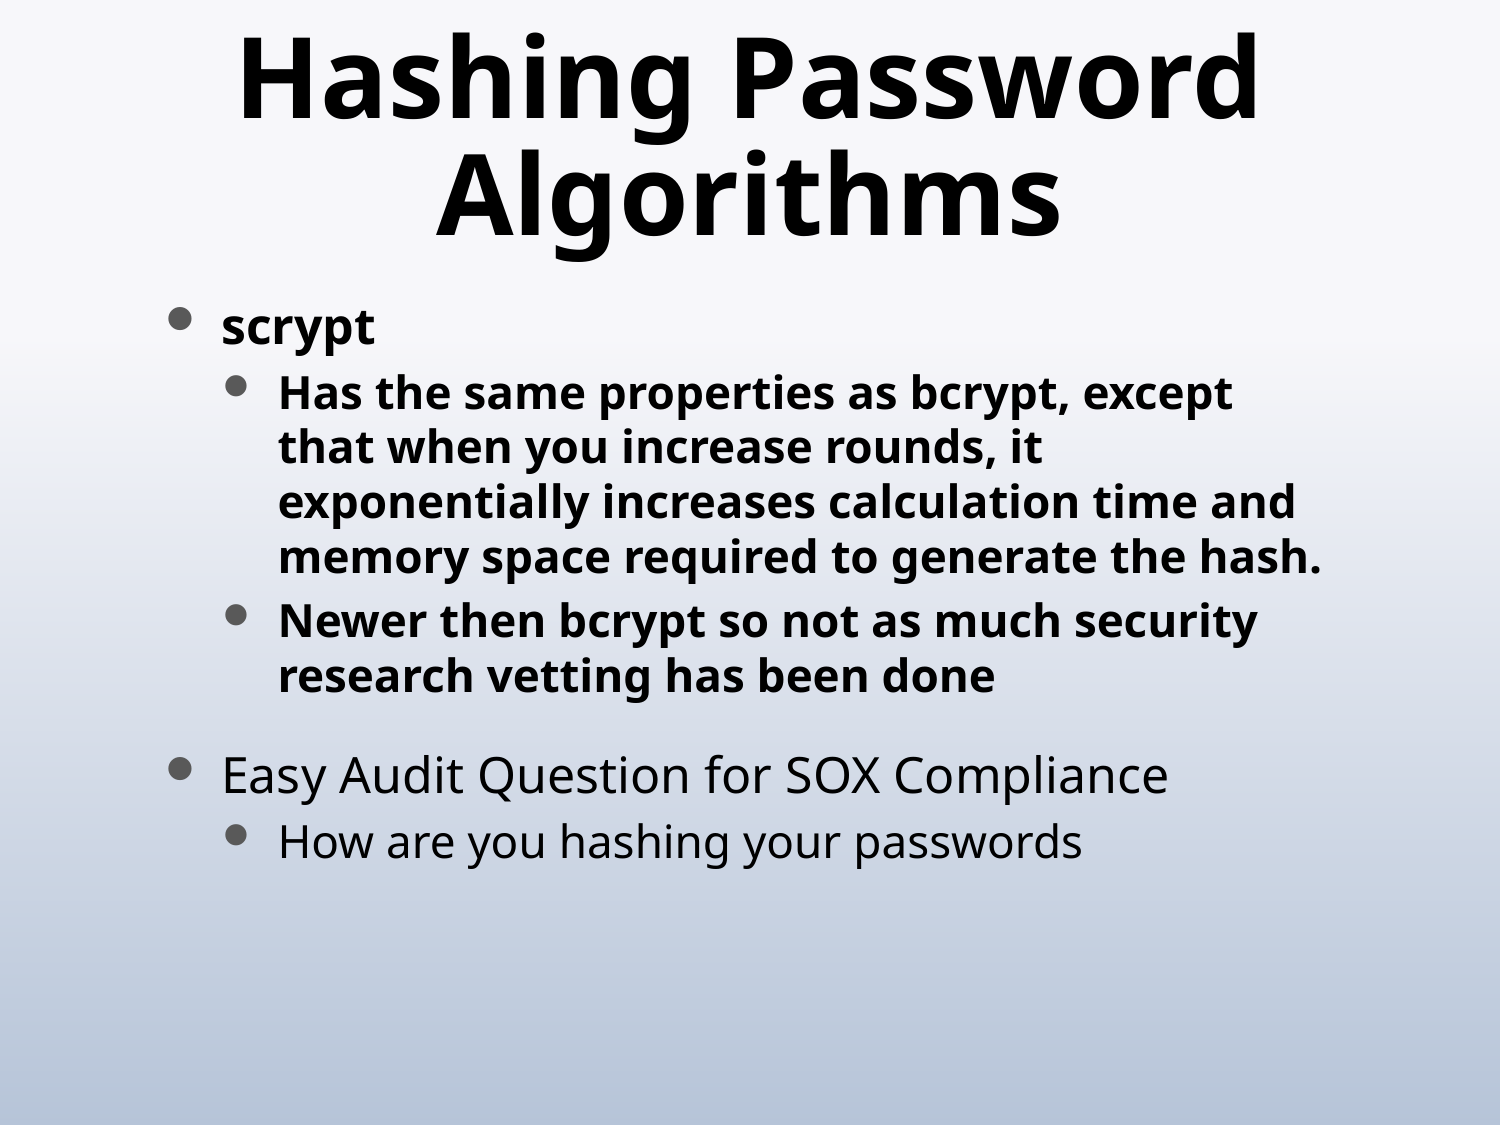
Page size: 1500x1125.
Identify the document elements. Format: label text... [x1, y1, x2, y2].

title Hashing Password Algorithms [150, 37, 1350, 245]
list scrypt Has the same properties as bcrypt, except that when you increase rounds, it exponentially increases calculation time and memory space required to generate the hash. Newer then bcrypt so not as much security research vetting has been done Easy Audit Question for SOX Compliance How are you hashing your passwords [150, 286, 1350, 993]
